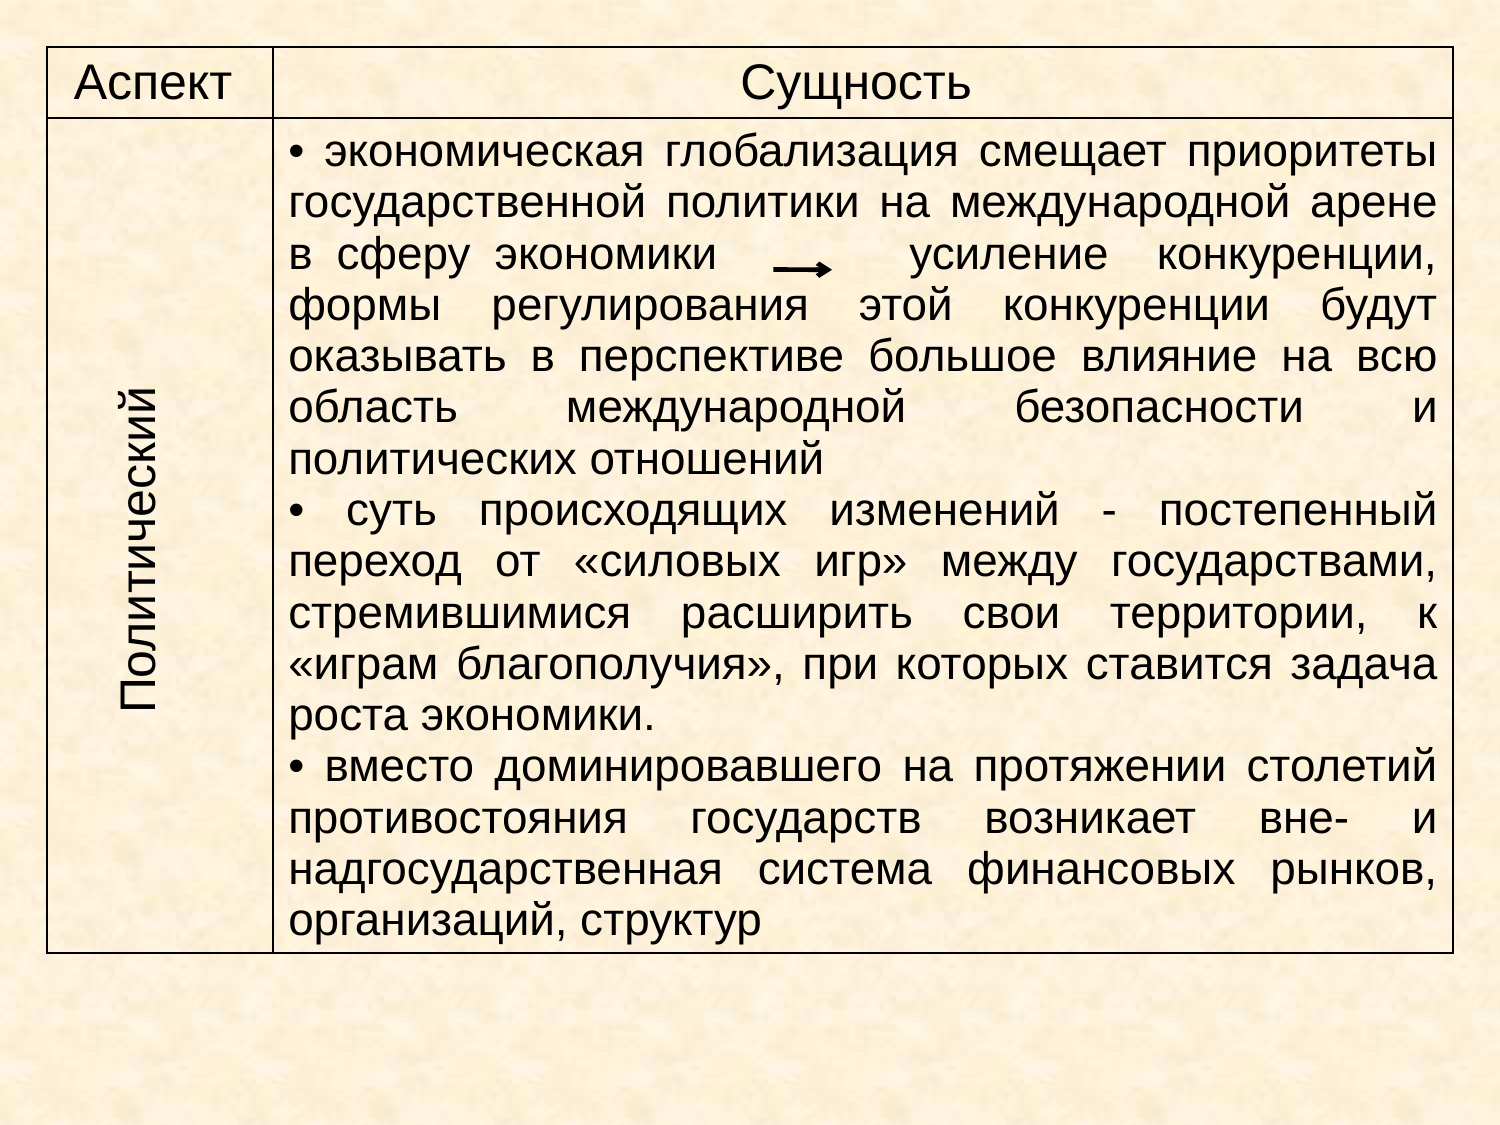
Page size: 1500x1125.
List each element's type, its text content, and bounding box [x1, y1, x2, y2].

table_cell экономическая глобализация смещает приоритеты государственной политики на международной арене в сферу экономики усиление конкуренции, формы регулирования этой конкуренции будут оказывать в перспективе большое влияние на всю область международной безопасности и политических отношений суть происходящих изменений - постепенный переход от «силовых игр» между государствами, стремившимися расширить свои территории, к «играм благополучия», при которых ставится задача роста экономики. вместо доминировавшего на протяжении столетий противостояния государств возникает вне- и надгосударственная система финансовых рынков, организаций, структур [274, 119, 1452, 952]
picture [0, 0, 1500, 1125]
table_header Сущность [274, 48, 1452, 117]
table_header Аспект [48, 48, 272, 117]
table_cell Политический [48, 119, 272, 952]
